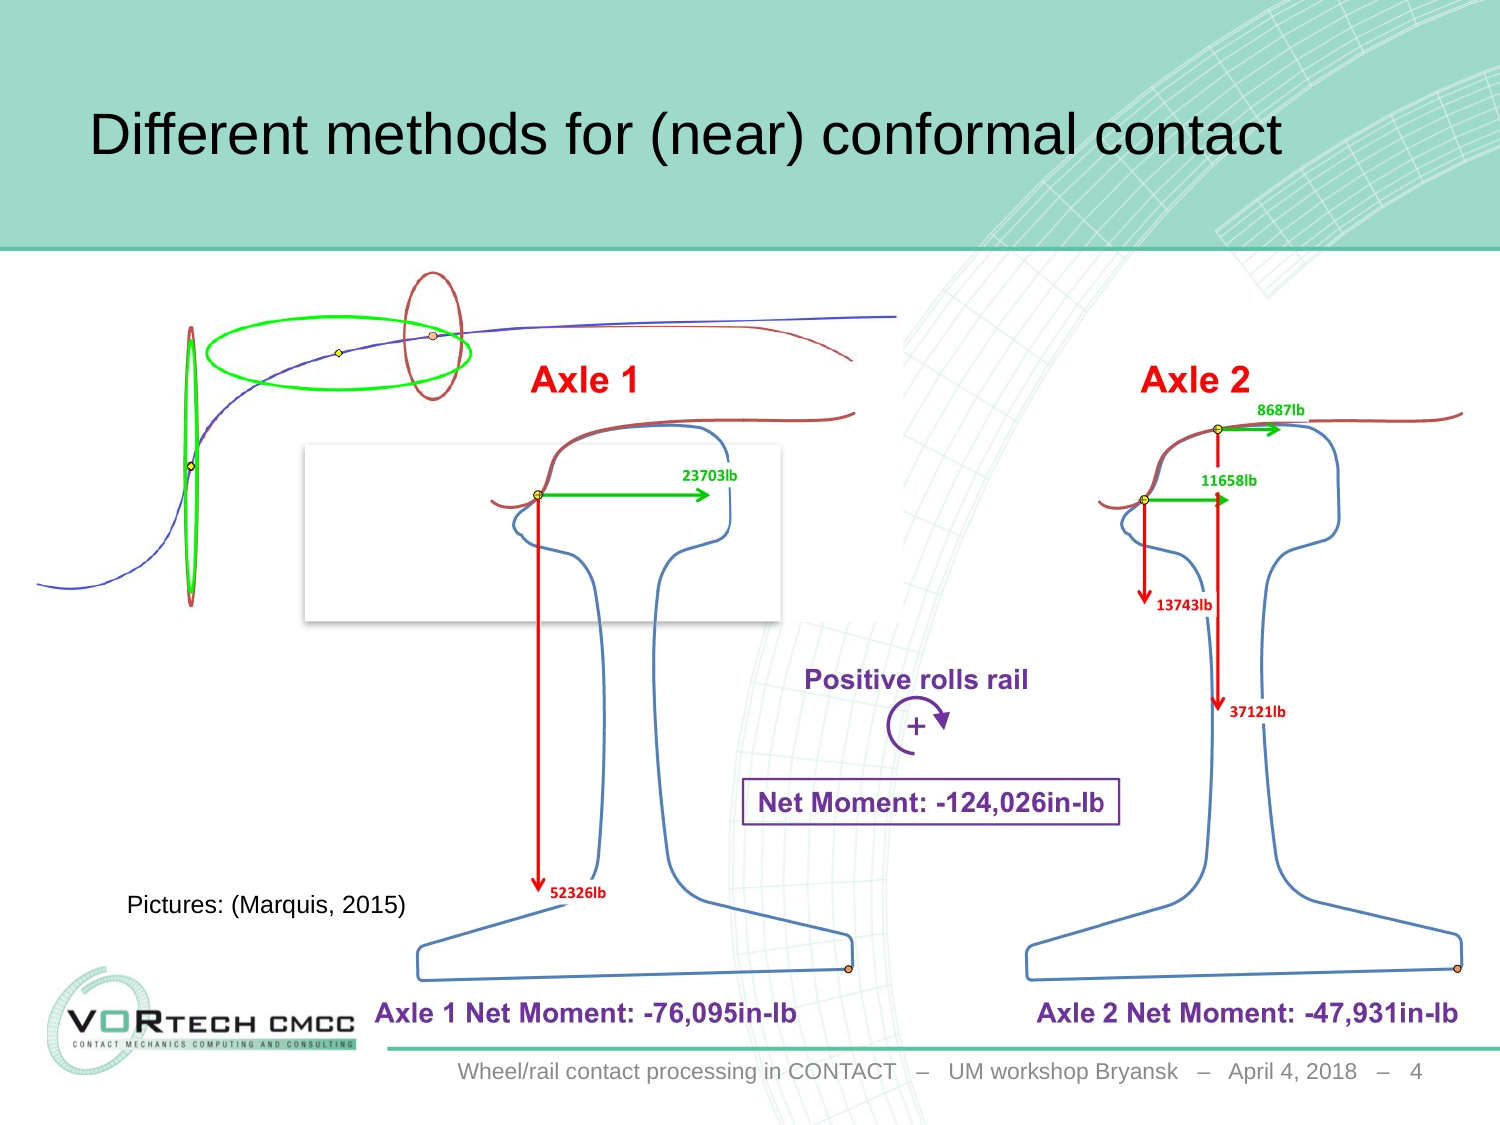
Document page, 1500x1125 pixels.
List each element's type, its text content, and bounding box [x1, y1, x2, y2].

text_box Pictures: (Marquis, 2015) [112, 881, 366, 927]
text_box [32, 266, 904, 622]
title Different methods for (near) conformal contact [75, 37, 1425, 225]
picture [0, 0, 1500, 1125]
